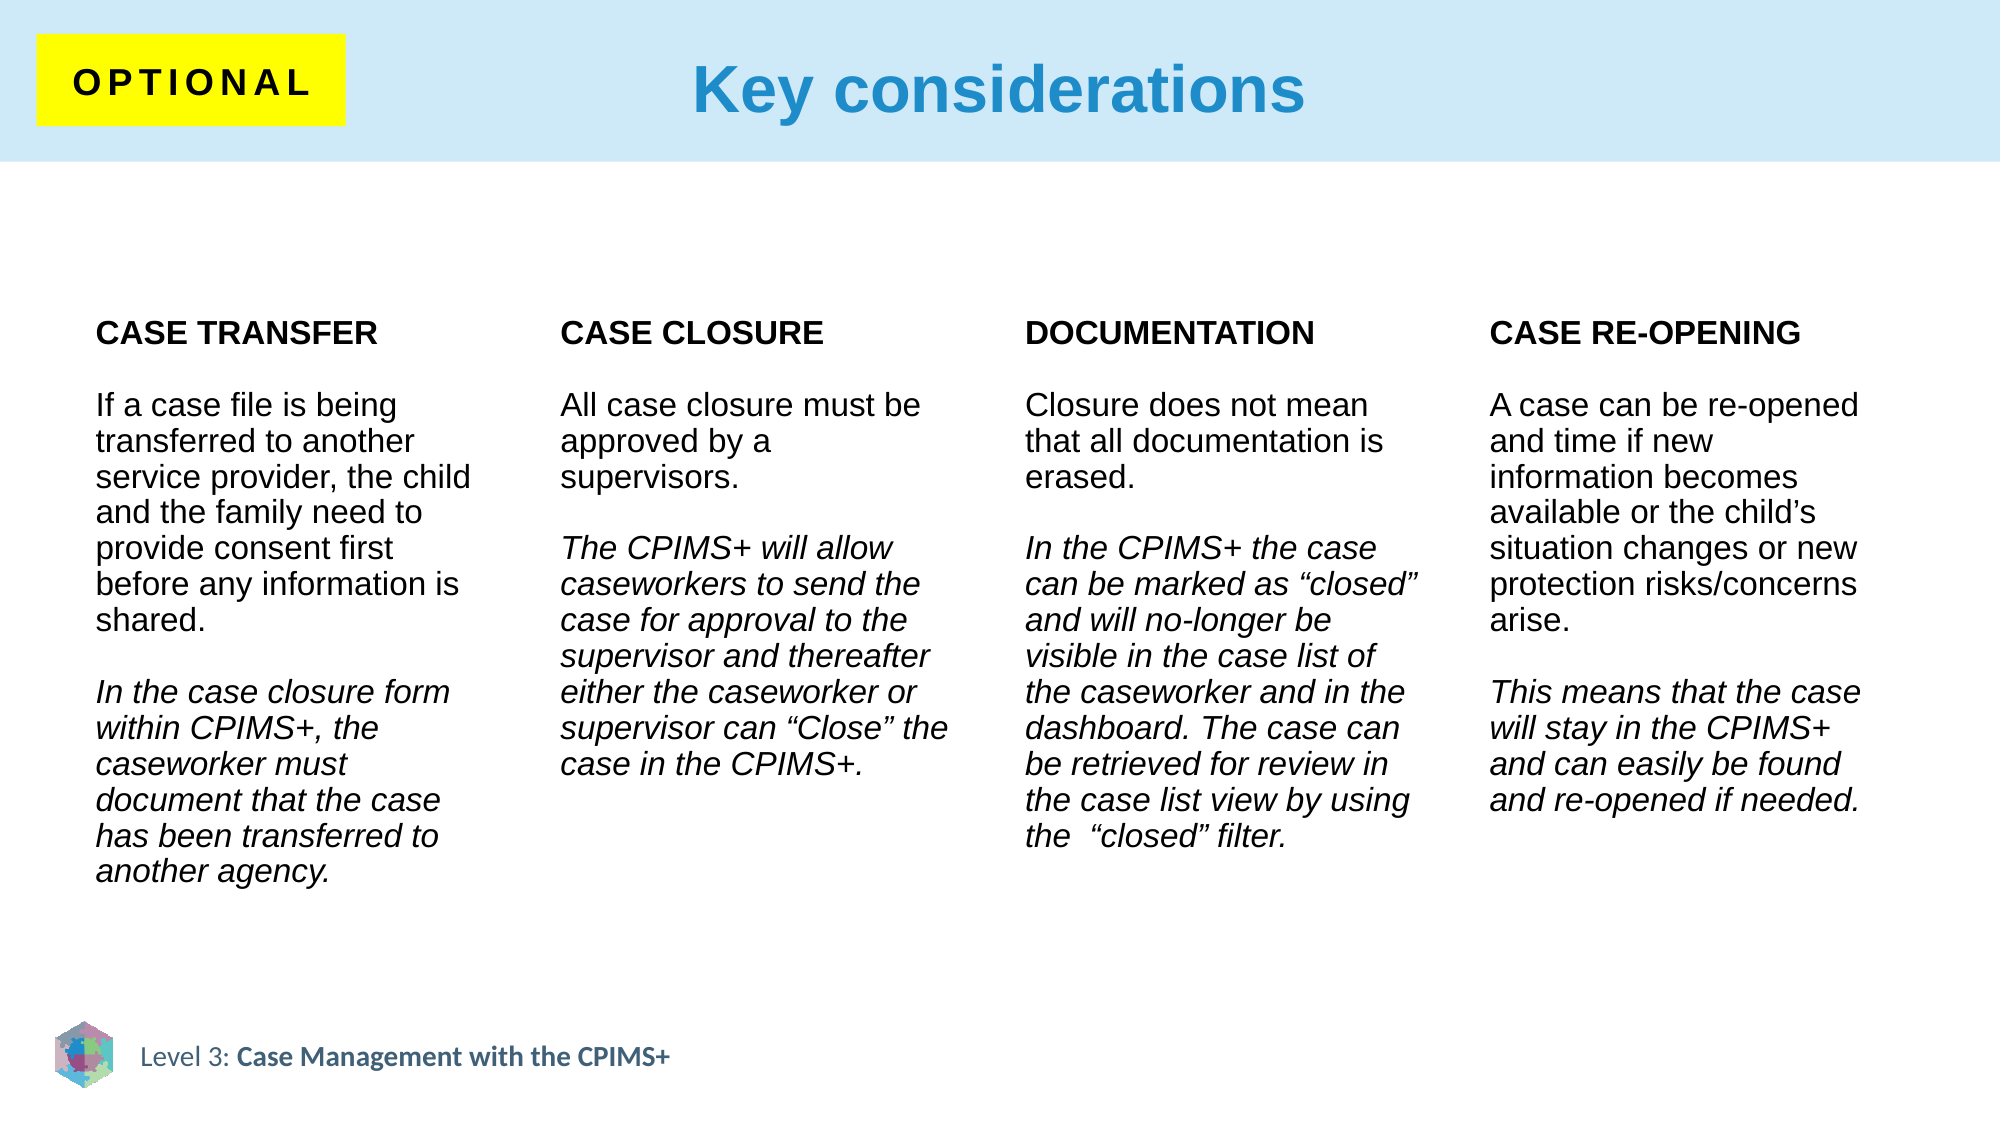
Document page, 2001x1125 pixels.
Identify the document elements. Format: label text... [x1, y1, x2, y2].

text_box OPTIONAL [36, 33, 347, 127]
text_box CASE RE-OPENING A case can be re-opened and time if new information becomes available or the child’s situation changes or new protection risks/concerns arise. This means that the case will stay in the CPIMS+ and can easily be found and re-opened if needed. [1474, 308, 1900, 826]
title Key considerations [137, 19, 1863, 163]
text_box CASE CLOSURE All case closure must be approved by a supervisors. The CPIMS+ will allow caseworkers to send the case for approval to the supervisor and thereafter either the caseworker or supervisor can “Close” the case in the CPIMS+. [545, 308, 971, 790]
picture [55, 1021, 113, 1088]
text_box CASE TRANSFER If a case file is being transferred to another service provider, the child and the family need to provide consent first before any information is shared. In the case closure form within CPIMS+, the caseworker must document that the case has been transferred to another agency. [80, 308, 506, 898]
text_box DOCUMENTATION Closure does not mean that all documentation is erased. In the CPIMS+ the case can be marked as “closed” and will no-longer be visible in the case list of the caseworker and in the dashboard. The case can be retrieved for review in the case list view by using the “closed” filter. [1010, 308, 1435, 862]
